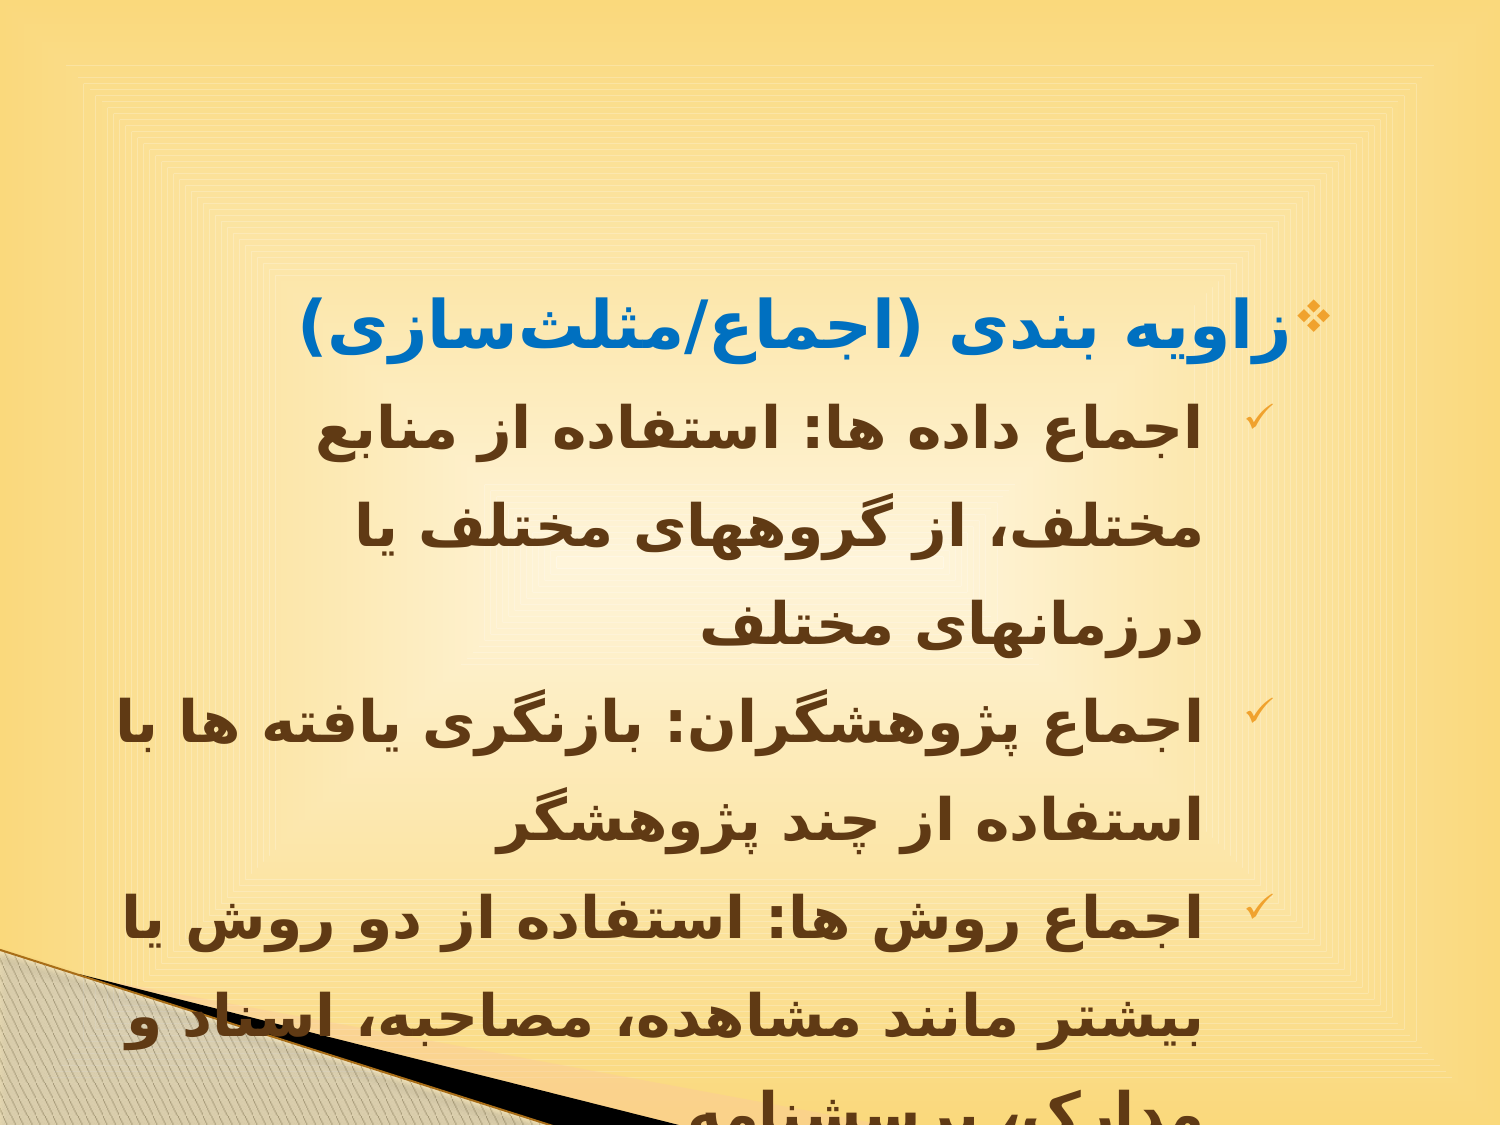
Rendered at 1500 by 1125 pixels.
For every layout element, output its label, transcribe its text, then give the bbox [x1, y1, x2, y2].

list زاویه بندی (اجماع/مثلث‌سازی) اجماع داده ها: استفاده از منابع مختلف، از گروههای مختلف یا درزمانهای مختلف اجماع پژوهشگران: بازنگری یافته ها با استفاده از چند پژوهشگر اجماع روش ها: استفاده از دو روش یا بیشتر مانند مشاهده، مصاحبه، اسناد و مدارک، پرسشنامه [75, 243, 1425, 986]
